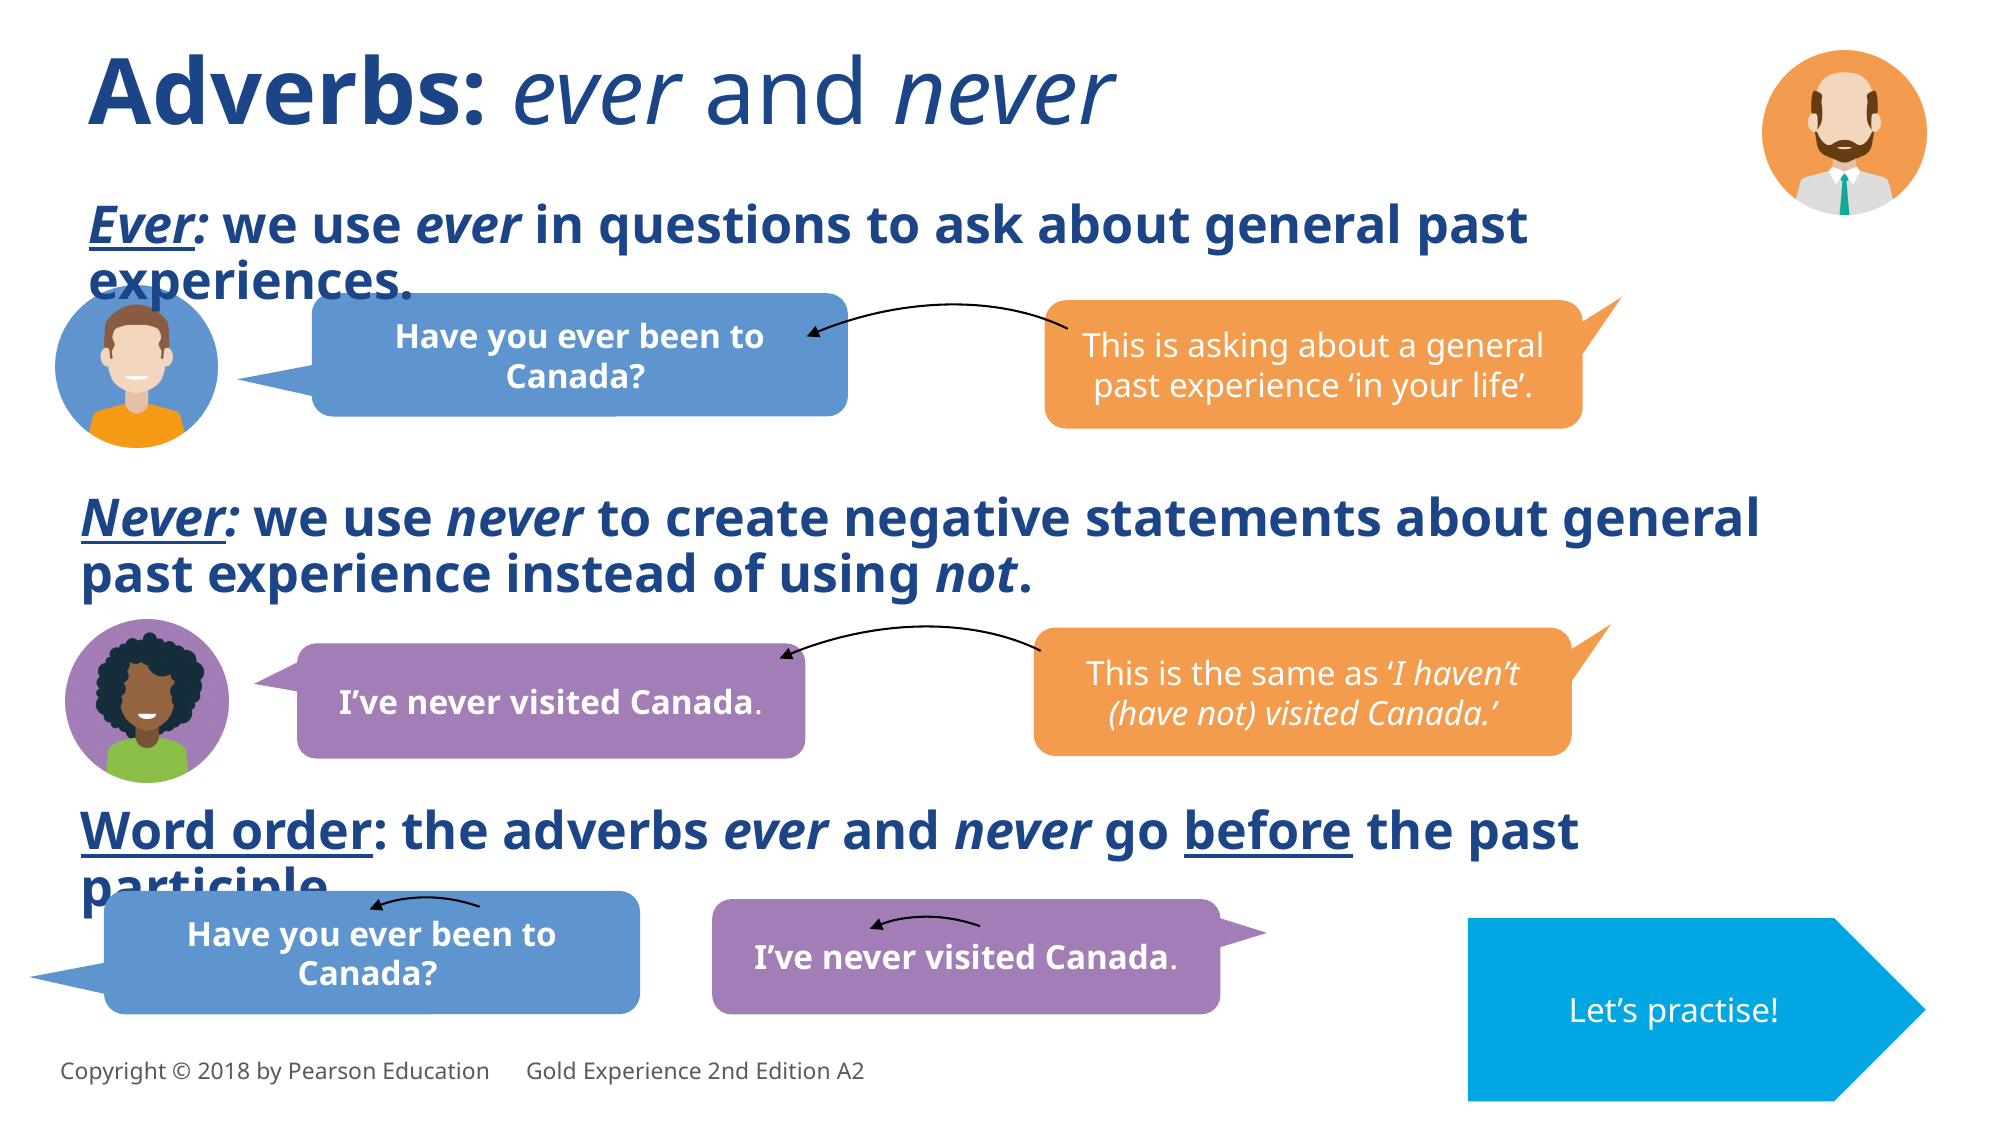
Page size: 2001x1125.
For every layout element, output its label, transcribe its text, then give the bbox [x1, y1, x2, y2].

text_box [806, 303, 1069, 485]
title Adverbs: ever and never [73, 37, 1827, 190]
text_box Let’s practise! [1465, 915, 1928, 1104]
text_box [869, 915, 981, 1040]
picture [1762, 49, 1928, 215]
text_box Ever: we use ever in questions to ask about general past experiences. [73, 190, 1849, 307]
picture [55, 285, 218, 448]
text_box Have you ever been to Canada? [27, 888, 643, 1017]
text_box I’ve never visited Canada. [710, 914, 1270, 1017]
text_box This is asking about a general past experience ‘in your life’. [1042, 295, 1624, 431]
text_box Have you ever been to Canada? [235, 307, 851, 419]
text_box [779, 625, 1042, 807]
footer Copyright © 2018 by Pearson Education Gold Experience 2nd Edition A2 [45, 1040, 1084, 1101]
text_box [369, 896, 480, 1040]
text_box Word order: the adverbs ever and never go before the past participle. [65, 797, 1839, 914]
picture [65, 619, 229, 783]
text_box This is the same as ‘I haven’t (have not) visited Canada.’ [1031, 622, 1613, 759]
text_box Never: we use never to create negative statements about general past experience instead of using not. [65, 484, 1801, 601]
text_box I’ve never visited Canada. [251, 641, 808, 761]
